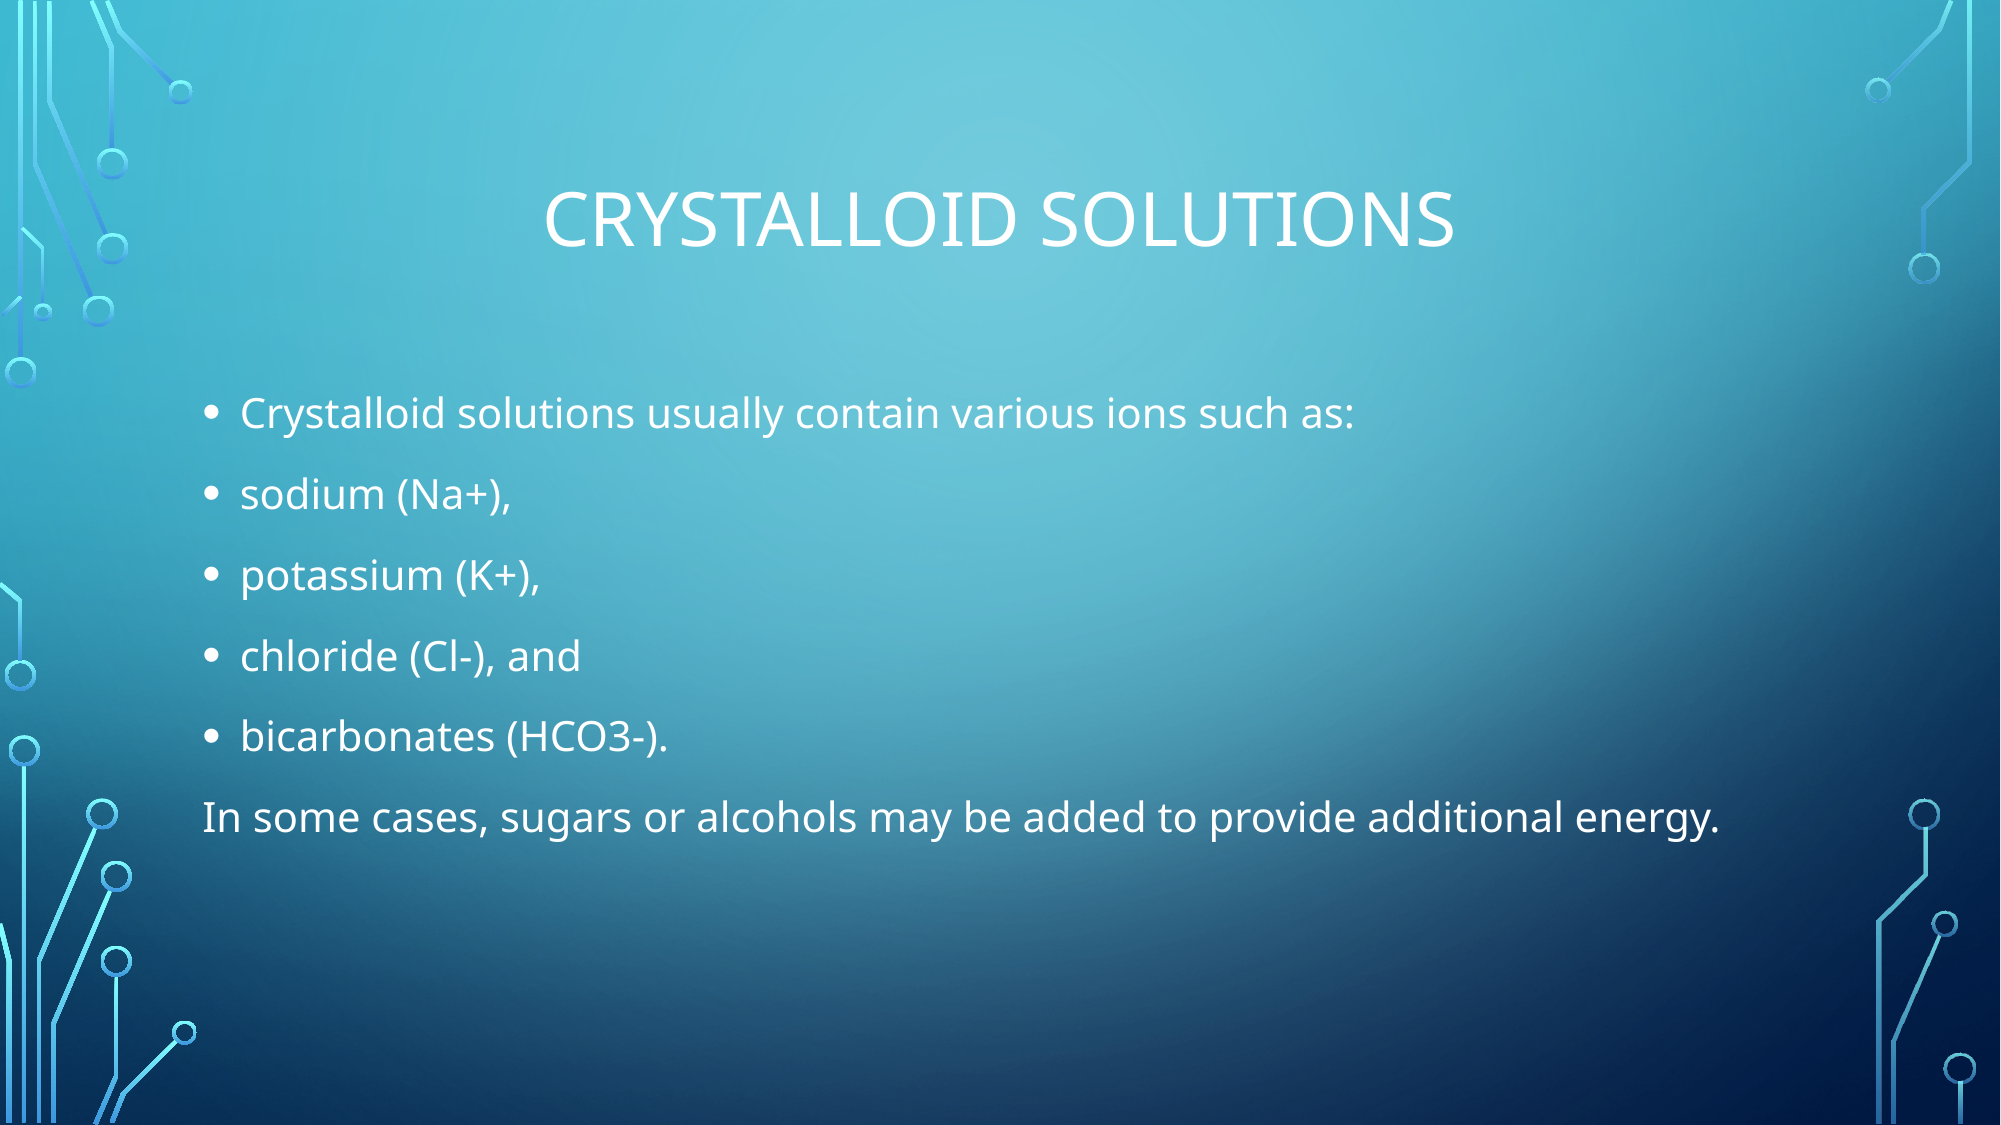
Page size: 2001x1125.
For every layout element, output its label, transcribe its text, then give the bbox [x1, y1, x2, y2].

title Crystalloid solutions [187, 101, 1813, 344]
list Crystalloid solutions usually contain various ions such as: sodium (Na+), potassium (K+), chloride (Cl-), and bicarbonates (HCO3-). In some cases, sugars or alcohols may be added to provide additional energy. [187, 369, 1813, 950]
